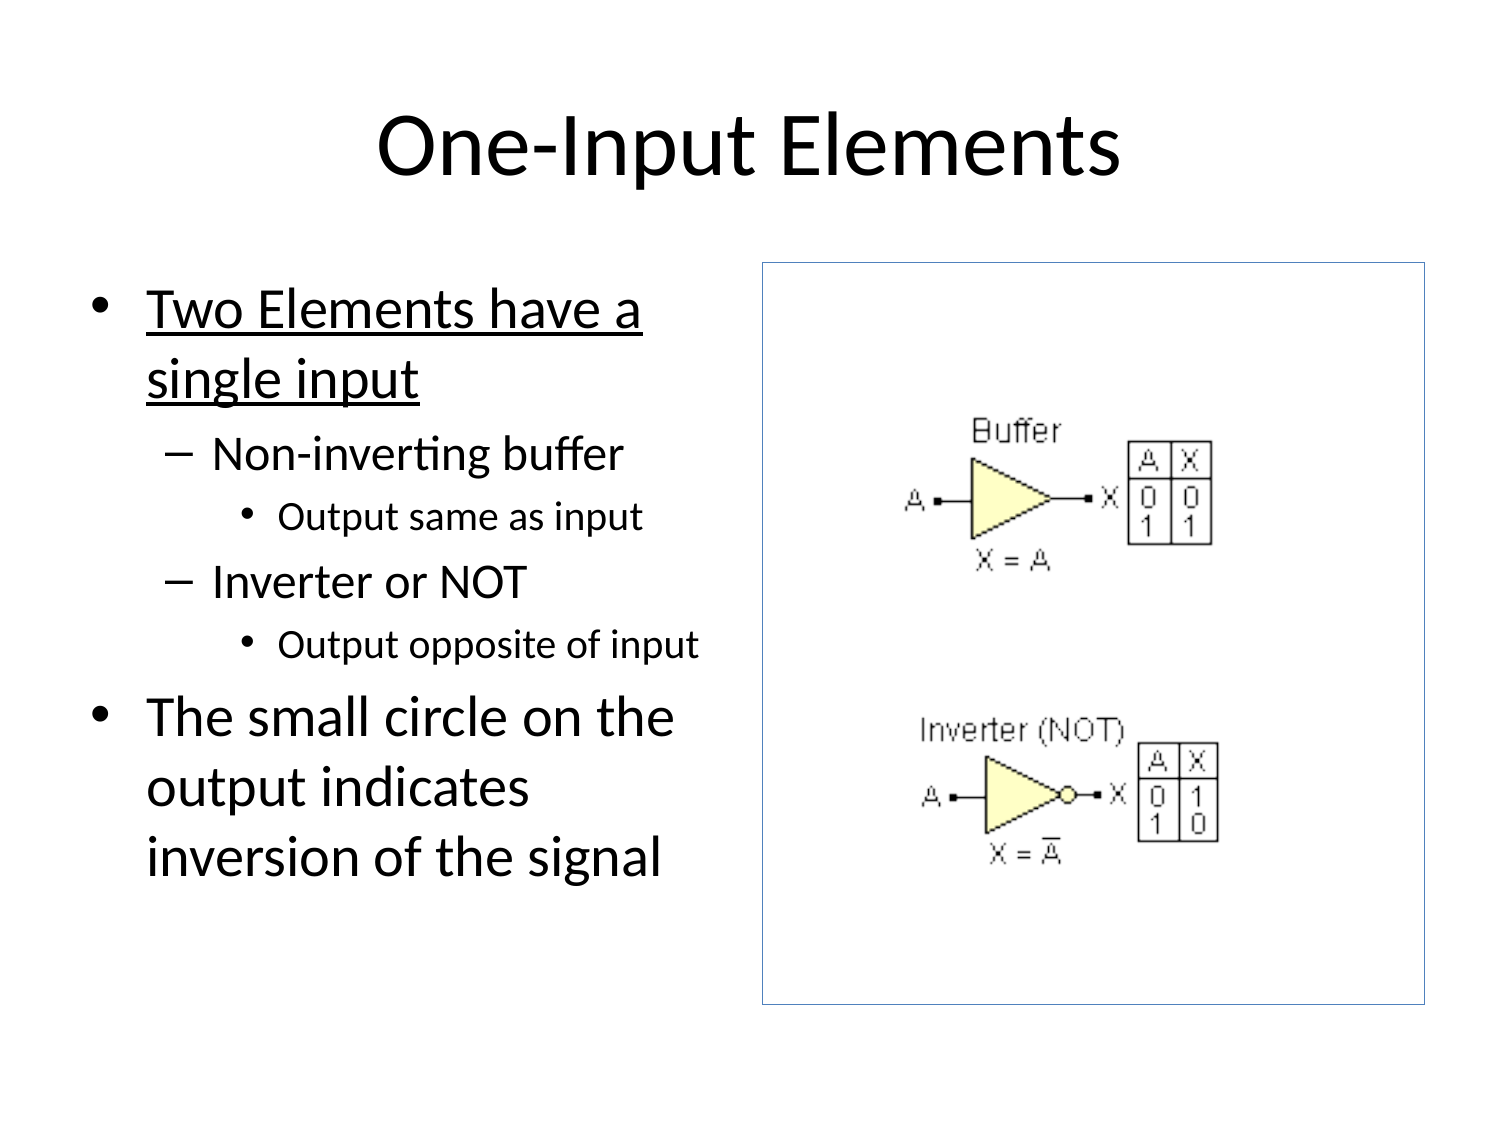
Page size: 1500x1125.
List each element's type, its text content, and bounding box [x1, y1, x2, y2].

picture [899, 373, 1271, 576]
list Two Elements have a single input Non-inverting buffer Output same as input Inverter or NOT Output opposite of input The small circle on the output indicates inversion of the signal [75, 262, 738, 1005]
picture [875, 674, 1258, 868]
title One-Input Elements [75, 45, 1425, 233]
list [762, 262, 1425, 1005]
